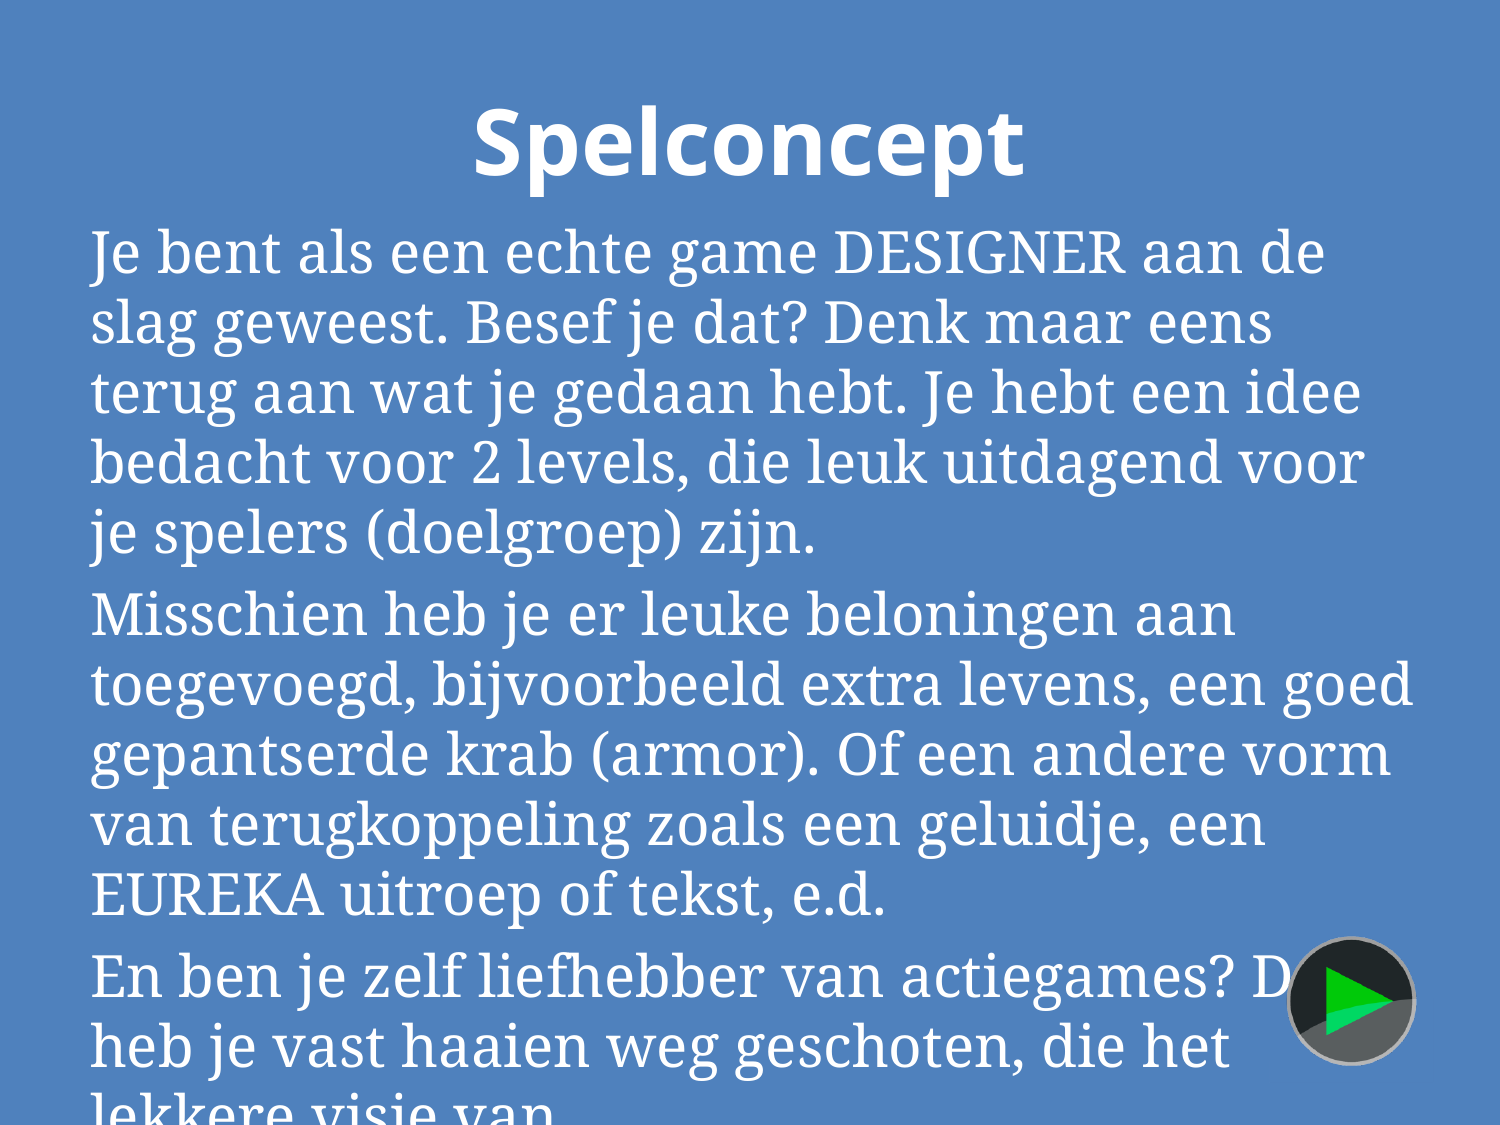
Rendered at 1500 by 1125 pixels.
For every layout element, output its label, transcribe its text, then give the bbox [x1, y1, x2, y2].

picture [1269, 917, 1434, 1083]
title Spelconcept [75, 45, 1425, 208]
list Je bent als een echte game DESIGNER aan de slag geweest. Besef je dat? Denk maar eens terug aan wat je gedaan hebt. Je hebt een idee bedacht voor 2 levels, die leuk uitdagend voor je spelers (doelgroep) zijn. Misschien heb je er leuke beloningen aan toegevoegd, bijvoorbeeld extra levens, een goed gepantserde krab (armor). Of een andere vorm van terugkoppeling zoals een geluidje, een EUREKA uitroep of tekst, e.d. En ben je zelf liefhebber van actiegames? Dan heb je vast haaien weg geschoten, die het lekkere visje van de krab wilden opeten. [75, 208, 1436, 1106]
